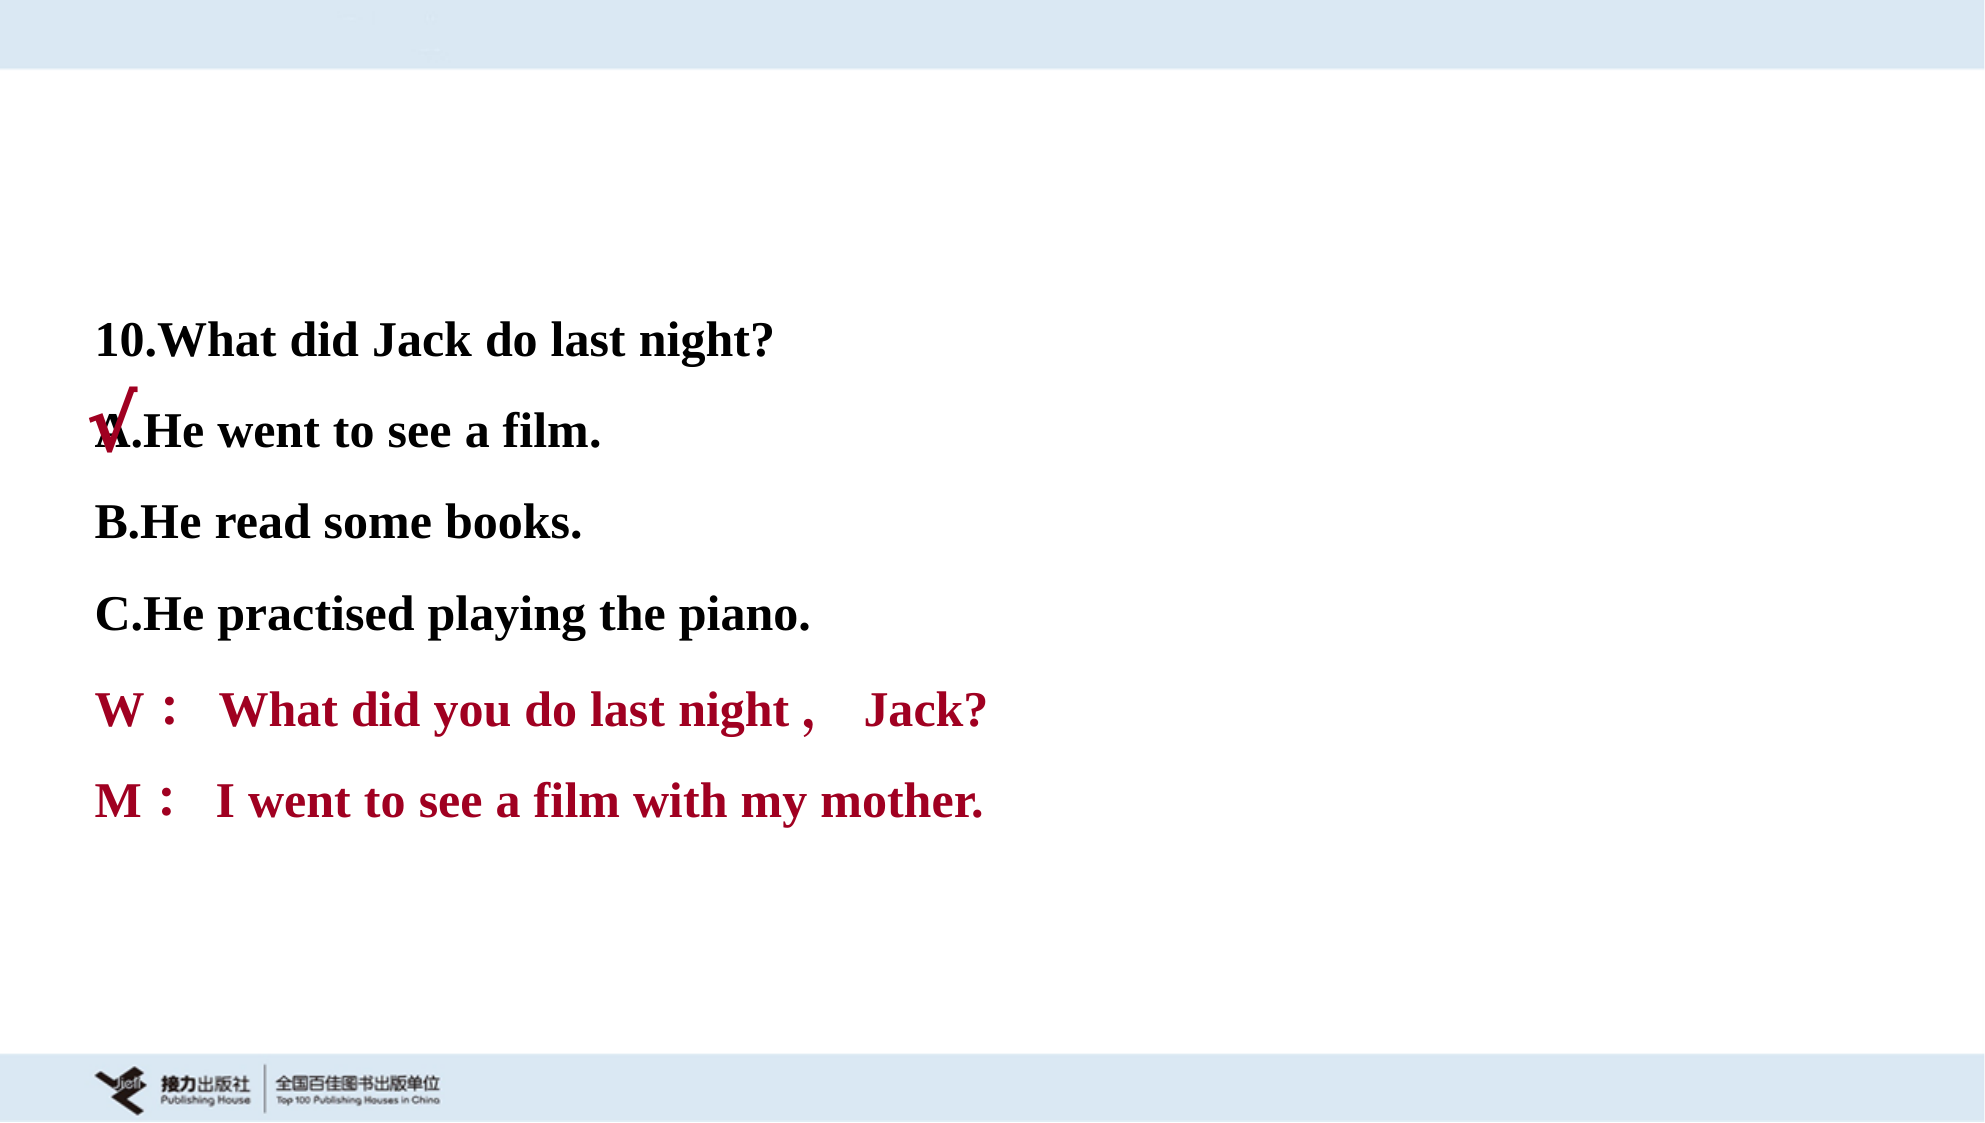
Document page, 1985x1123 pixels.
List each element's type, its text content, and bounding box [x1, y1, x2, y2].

text_box A.He went to see a film. B.He read some books. C.He practised playing the piano. [94, 365, 1892, 641]
picture [0, 0, 1985, 1122]
text_box W：What did you do last night，Jack? M：I went to see a film with my mother. [94, 644, 1892, 828]
text_box 10.What did Jack do last night? [94, 279, 1892, 365]
text_box √ [86, 374, 139, 468]
